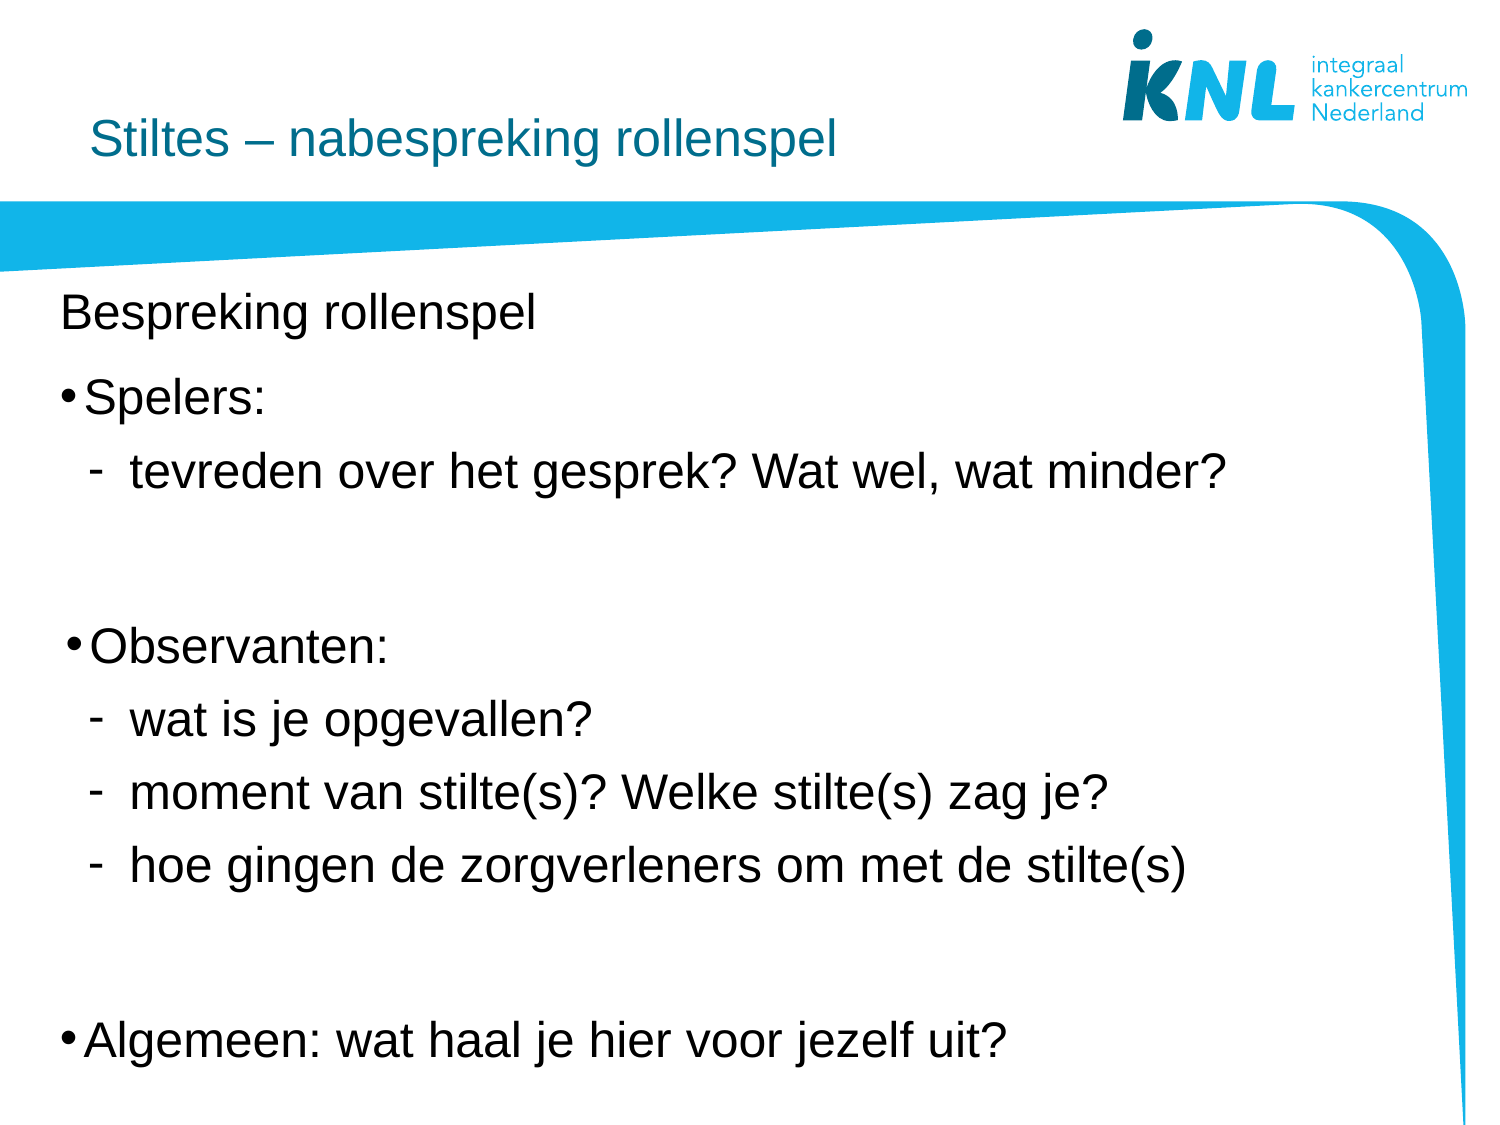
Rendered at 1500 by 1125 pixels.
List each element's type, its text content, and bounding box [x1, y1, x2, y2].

list Bespreking rollenspel Spelers: tevreden over het gesprek? Wat wel, wat minder? Observanten: wat is je opgevallen? moment van stilte(s)? Welke stilte(s) zag je? hoe gingen de zorgverleners om met de stilte(s) Algemeen: wat haal je hier voor jezelf uit? [47, 266, 1376, 999]
title Stiltes – nabespreking rollenspel [77, 42, 1075, 168]
